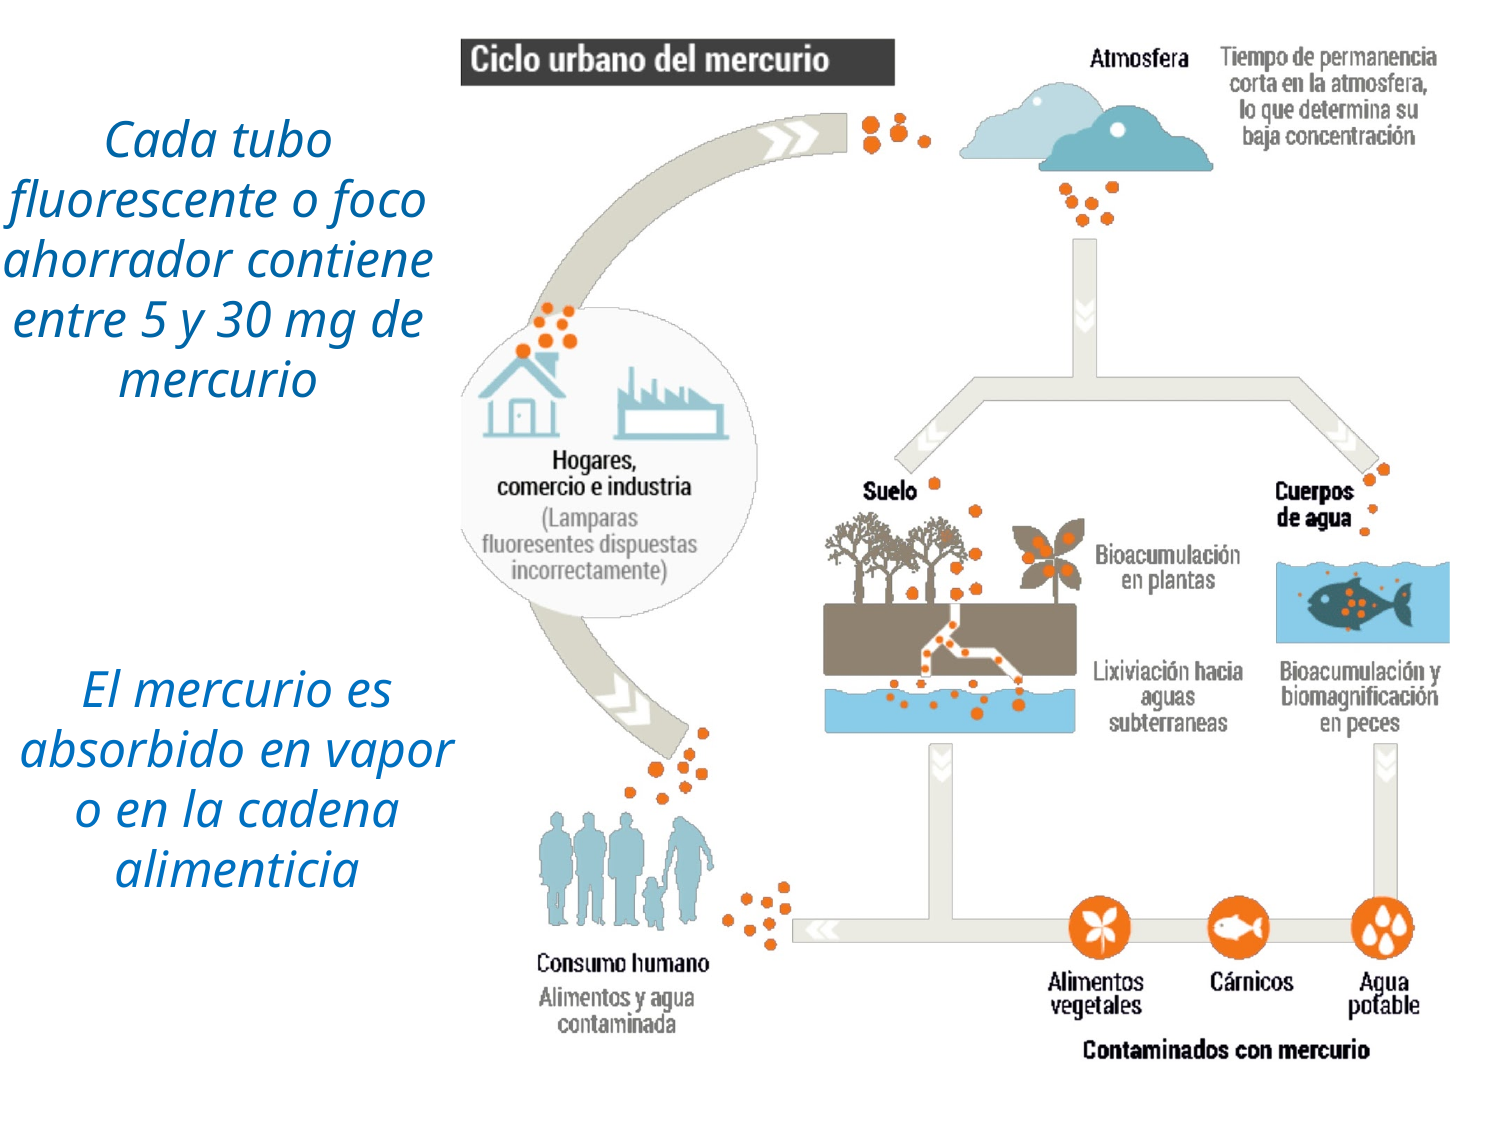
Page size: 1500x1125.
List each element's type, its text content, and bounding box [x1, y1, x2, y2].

picture [460, 11, 1451, 1063]
subtitle Cada tubo fluorescente o foco ahorrador contiene entre 5 y 30 mg de mercurio [0, 99, 450, 500]
text_box El mercurio es absorbido en vapor o en la cadena alimenticia [0, 649, 455, 1025]
